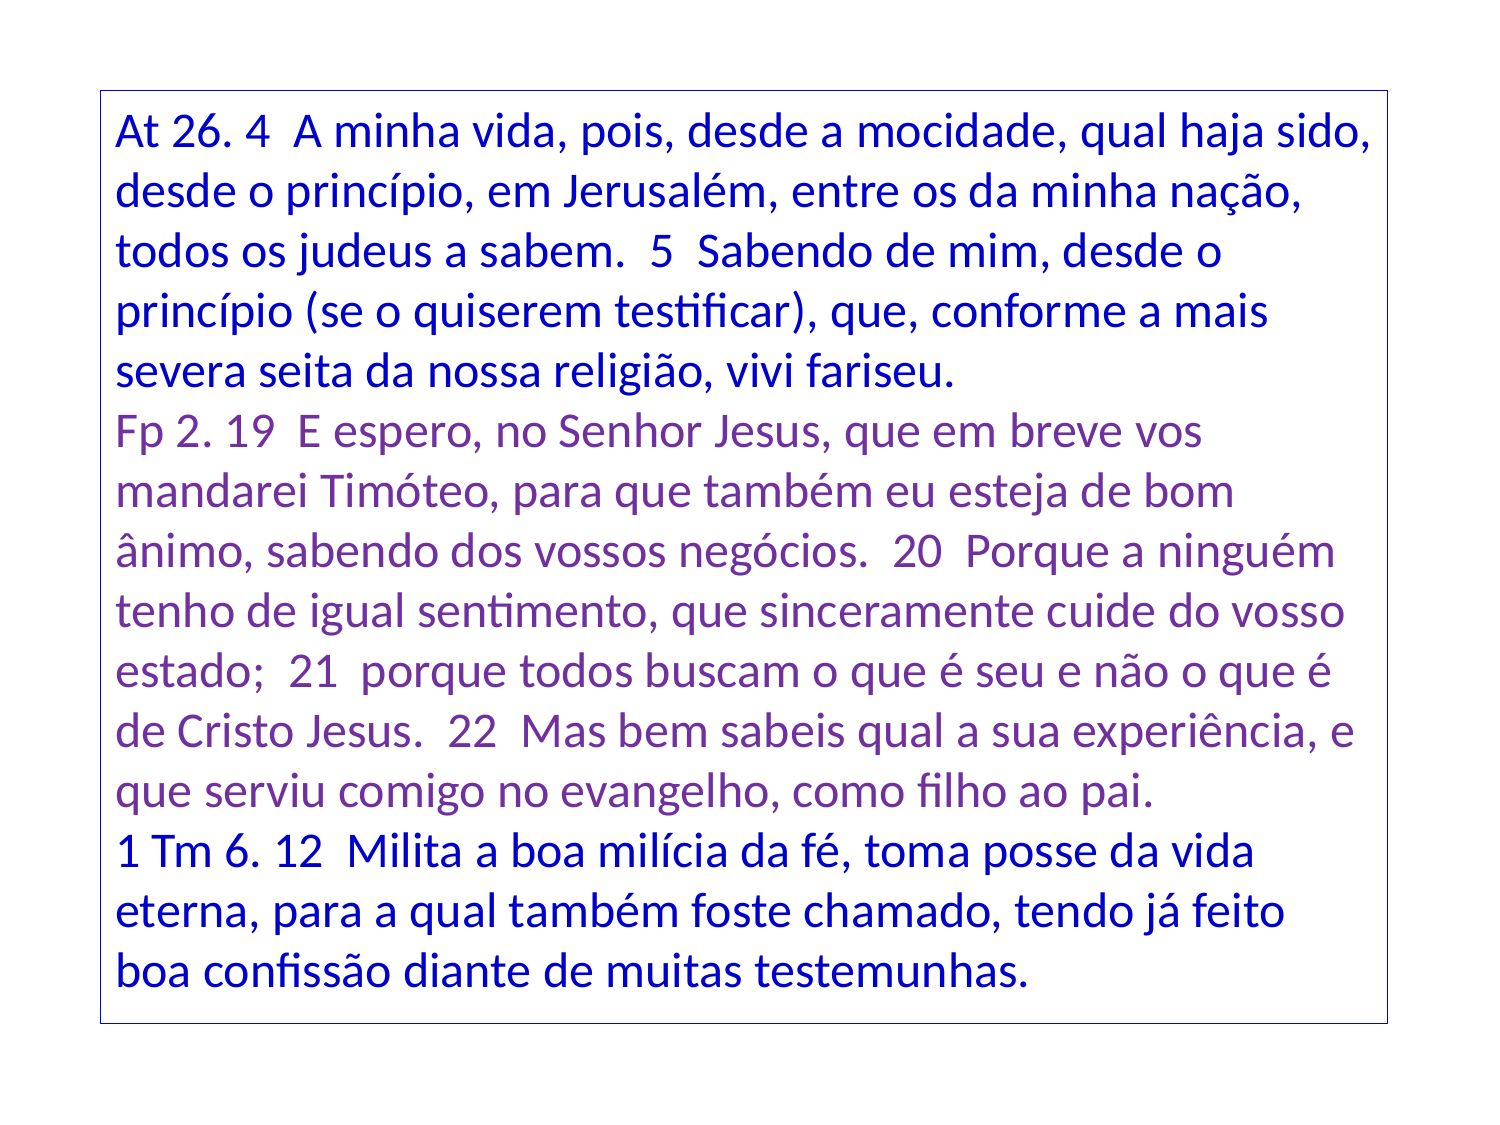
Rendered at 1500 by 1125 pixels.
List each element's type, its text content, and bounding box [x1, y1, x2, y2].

list At 26. 4 A minha vida, pois, desde a mocidade, qual haja sido, desde o princípio, em Jerusalém, entre os da minha nação, todos os judeus a sabem. 5 Sabendo de mim, desde o princípio (se o quiserem testificar), que, conforme a mais severa seita da nossa religião, vivi fariseu. Fp 2. 19 E espero, no Senhor Jesus, que em breve vos mandarei Timóteo, para que também eu esteja de bom ânimo, sabendo dos vossos negócios. 20 Porque a ninguém tenho de igual sentimento, que sinceramente cuide do vosso estado; 21 porque todos buscam o que é seu e não o que é de Cristo Jesus. 22 Mas bem sabeis qual a sua experiência, e que serviu comigo no evangelho, como filho ao pai. 1 Tm 6. 12 Milita a boa milícia da fé, toma posse da vida eterna, para a qual também foste chamado, tendo já feito boa confissão diante de muitas testemunhas. [100, 90, 1388, 1024]
